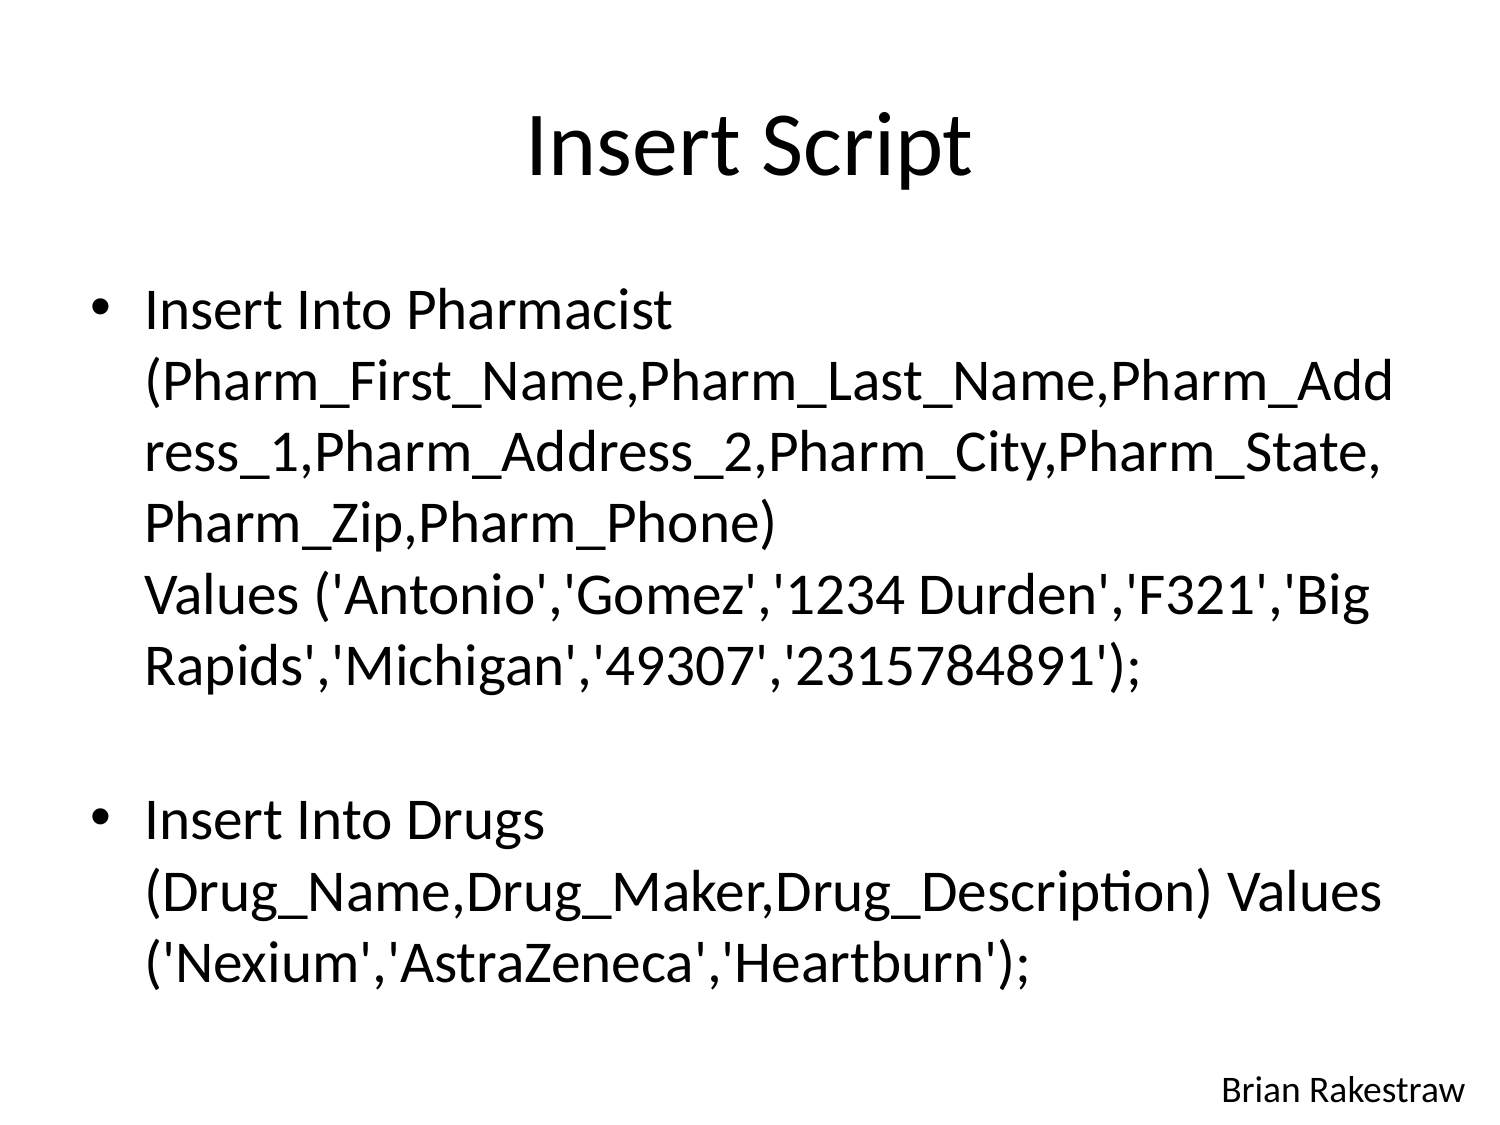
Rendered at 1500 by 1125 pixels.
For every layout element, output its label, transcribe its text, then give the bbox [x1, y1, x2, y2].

title Insert Script [75, 45, 1425, 233]
list Insert Into Pharmacist (Pharm_First_Name,Pharm_Last_Name,Pharm_Address_1,Pharm_Address_2,Pharm_City,Pharm_State,Pharm_Zip,Pharm_Phone) Values ('Antonio','Gomez','1234 Durden','F321','Big Rapids','Michigan','49307','2315784891'); Insert Into Drugs (Drug_Name,Drug_Maker,Drug_Description) Values ('Nexium','AstraZeneca','Heartburn'); [75, 262, 1425, 1005]
text_box Brian Rakestraw [1206, 1057, 1481, 1118]
